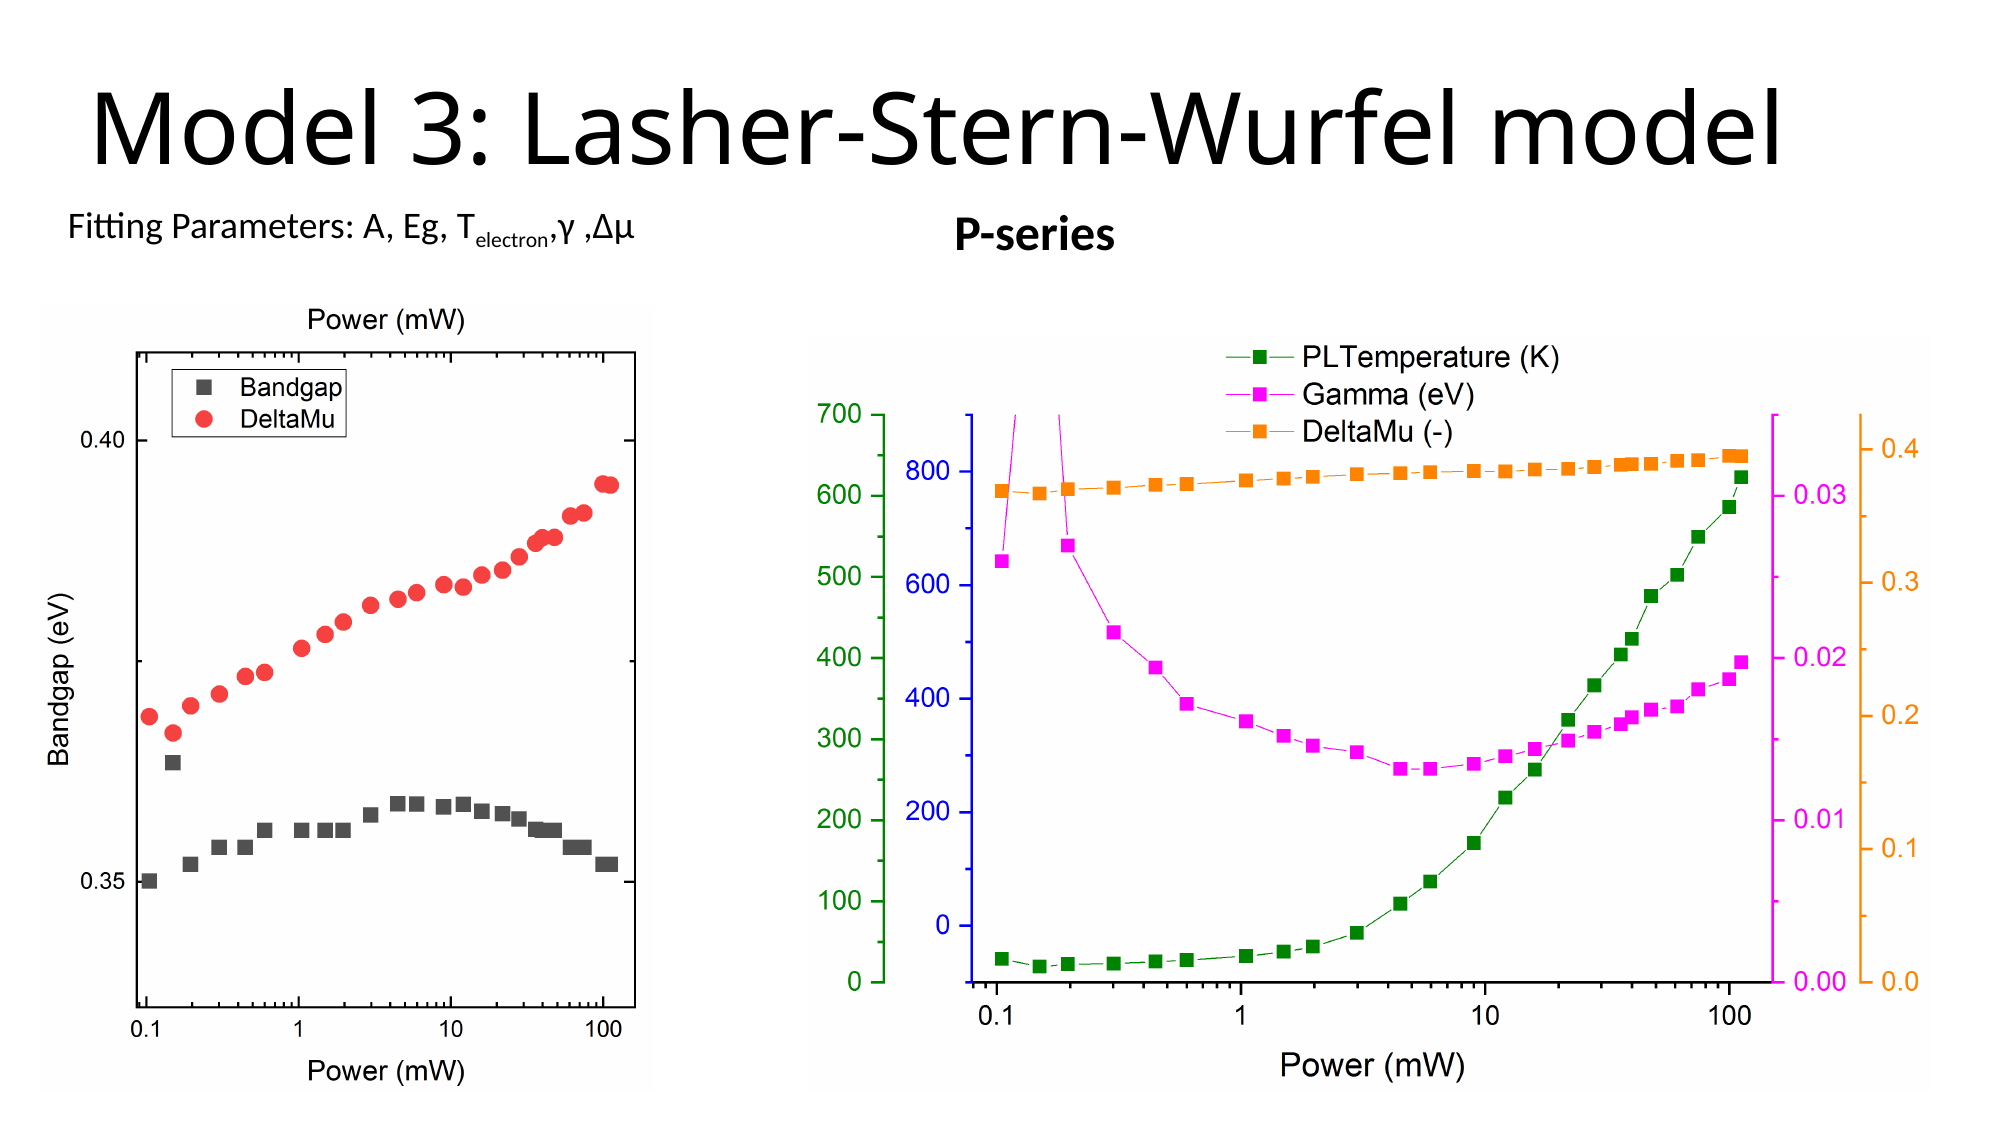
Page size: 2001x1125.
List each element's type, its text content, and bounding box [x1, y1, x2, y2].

text_box P-series [939, 193, 1131, 269]
picture [40, 305, 654, 1092]
text_box Fitting Parameters: A, Eg, Telectron,γ ,Δμ [53, 193, 658, 260]
picture [807, 336, 1930, 1090]
title Model 3: Lasher-Stern-Wurfel model [24, 3, 1852, 194]
